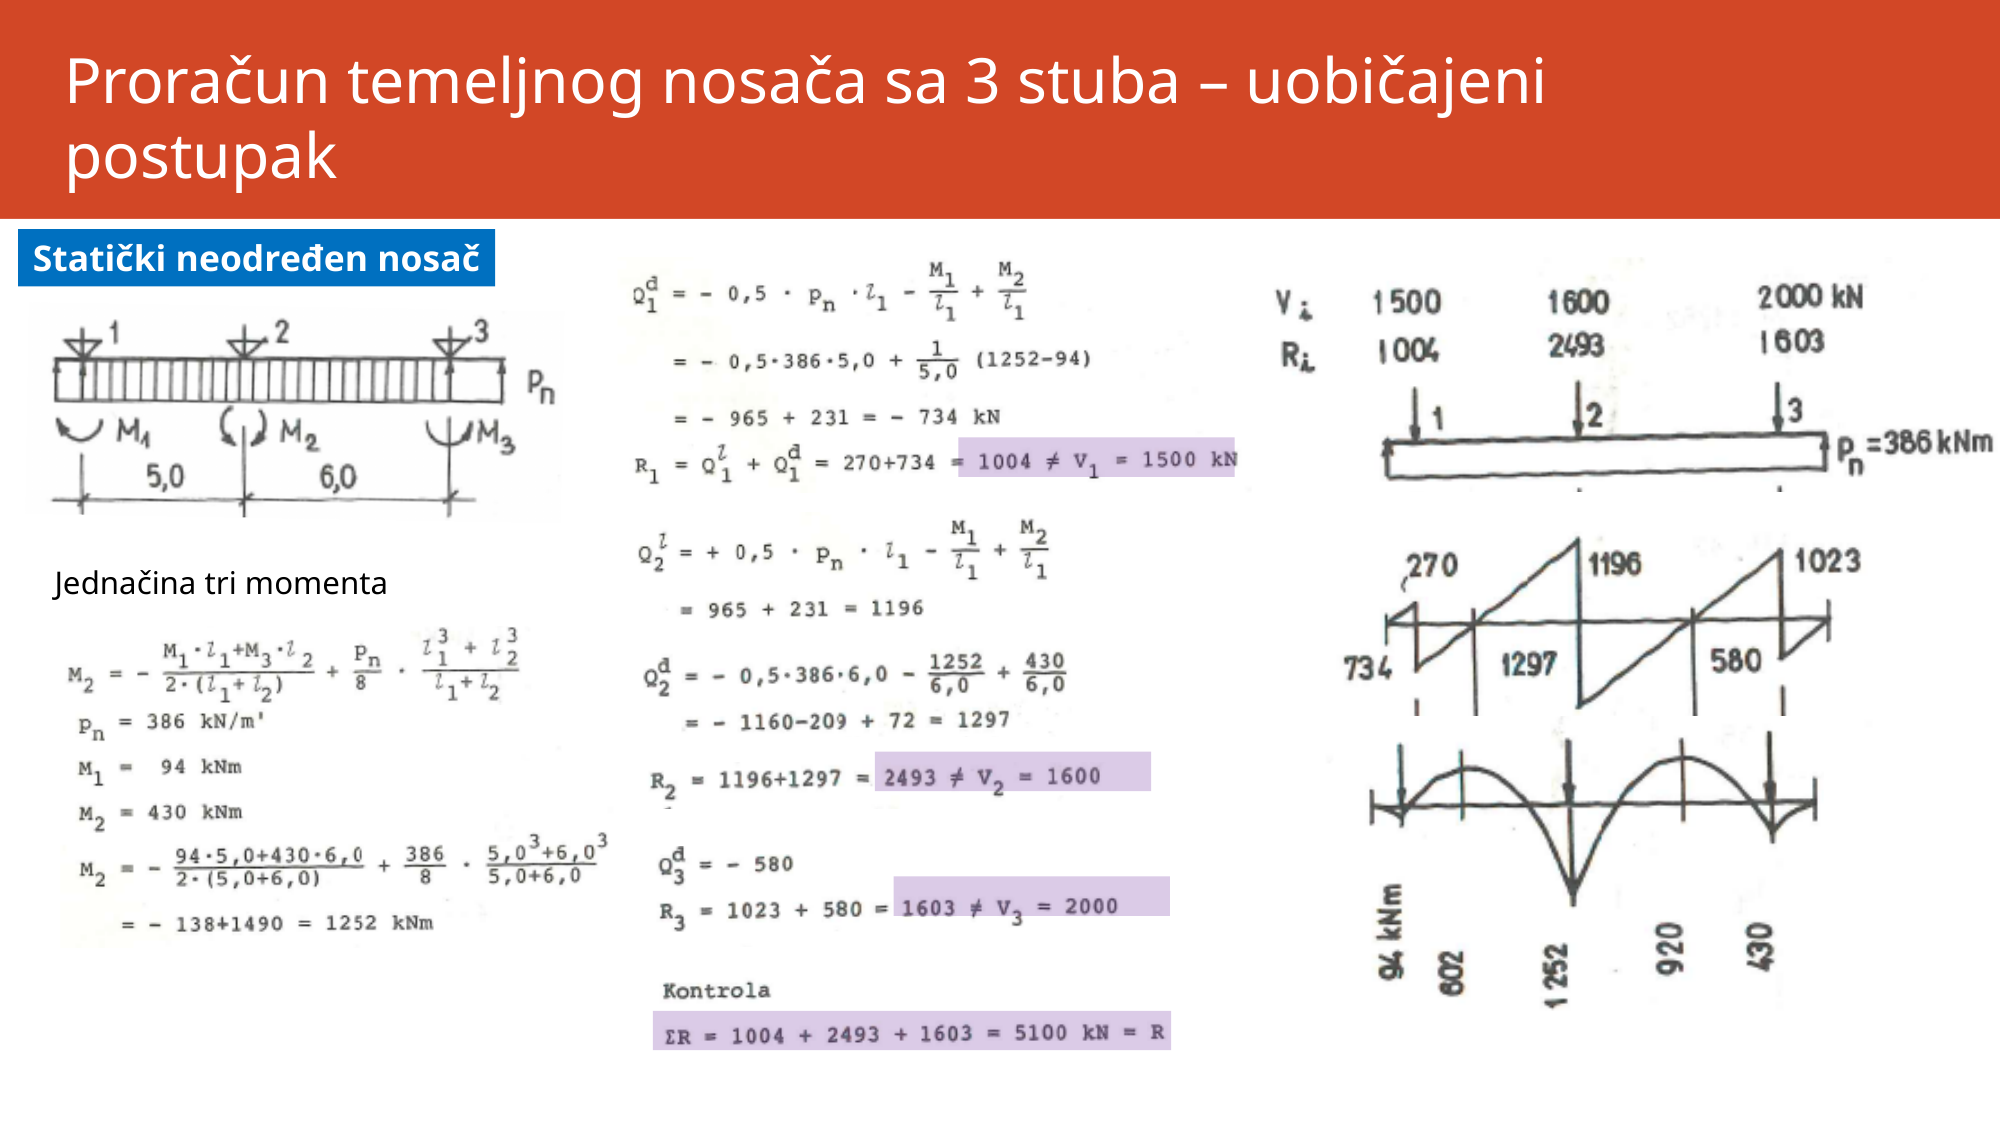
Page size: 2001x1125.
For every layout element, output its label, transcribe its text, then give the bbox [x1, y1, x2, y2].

picture [635, 638, 1072, 737]
picture [635, 976, 1172, 1057]
picture [648, 846, 1120, 947]
text_box Statički neodređen nosač [18, 229, 496, 287]
text_box [874, 751, 1152, 792]
title Proračun temeljnog nosača sa 3 stuba – uobičajeni postupak [49, 0, 1813, 199]
picture [60, 626, 618, 948]
picture [609, 257, 1253, 493]
picture [634, 512, 1056, 620]
picture [642, 762, 1107, 809]
picture [26, 306, 563, 519]
text_box Jednačina tri momenta [39, 556, 404, 609]
picture [1265, 257, 1998, 1011]
text_box [1120, 875, 1171, 917]
